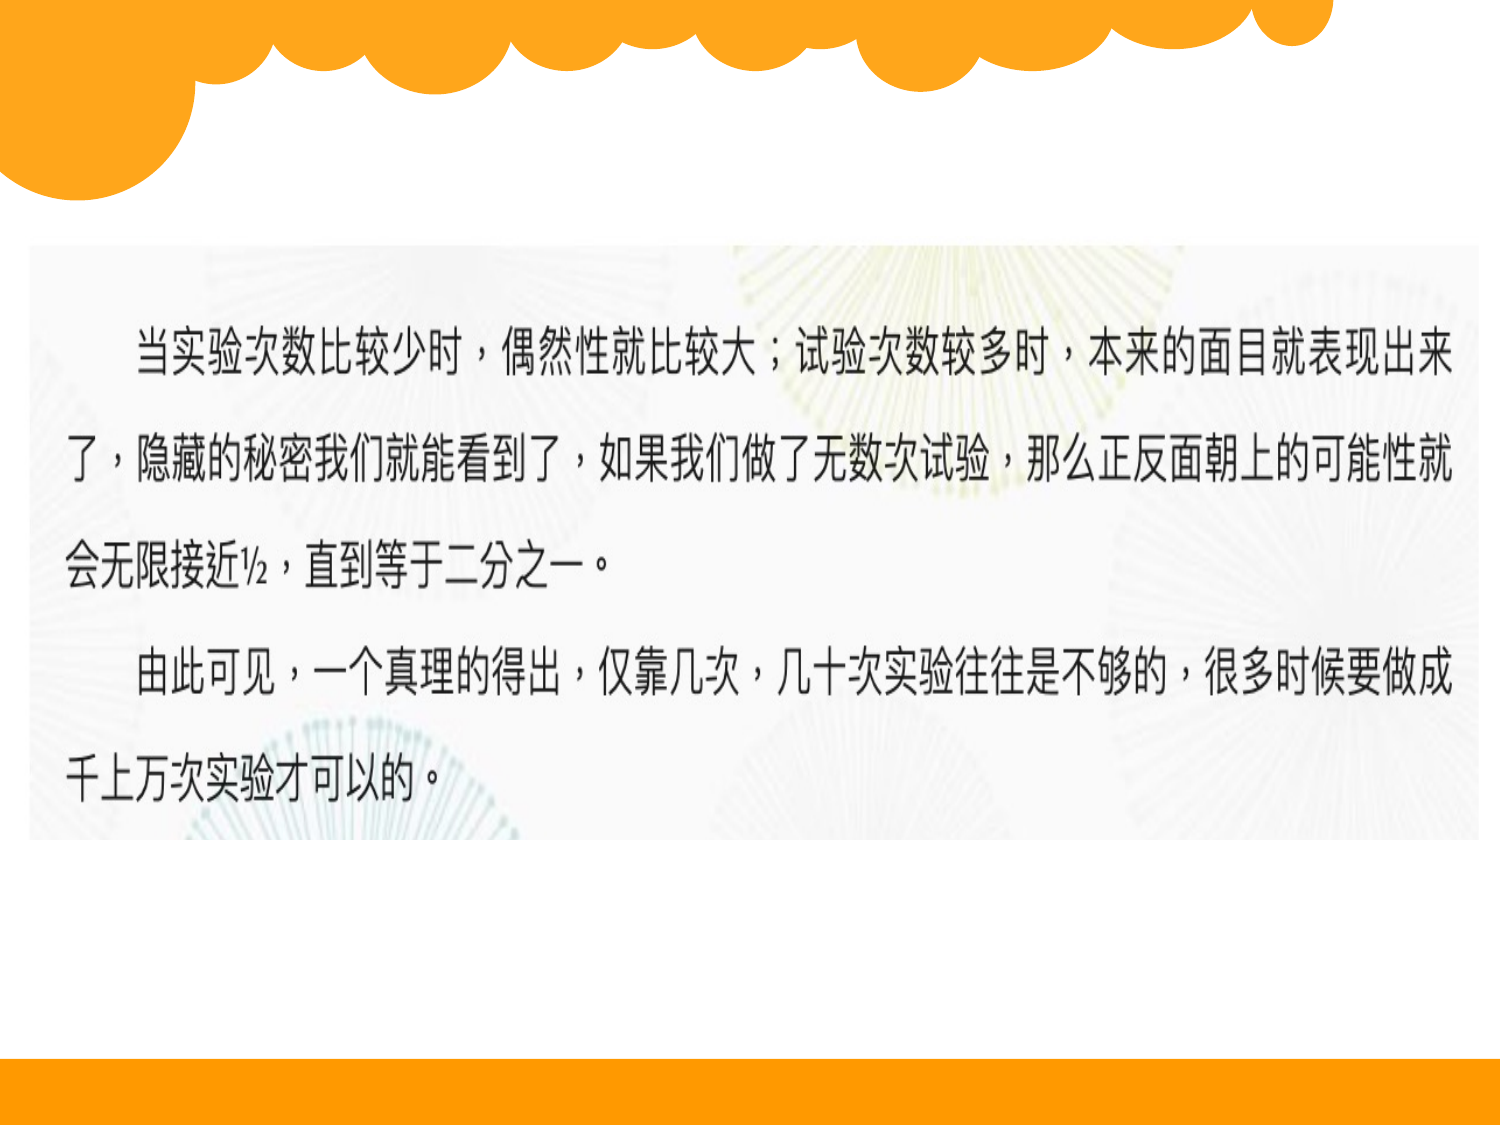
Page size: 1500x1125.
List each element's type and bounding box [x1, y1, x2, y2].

picture [24, 236, 1479, 841]
